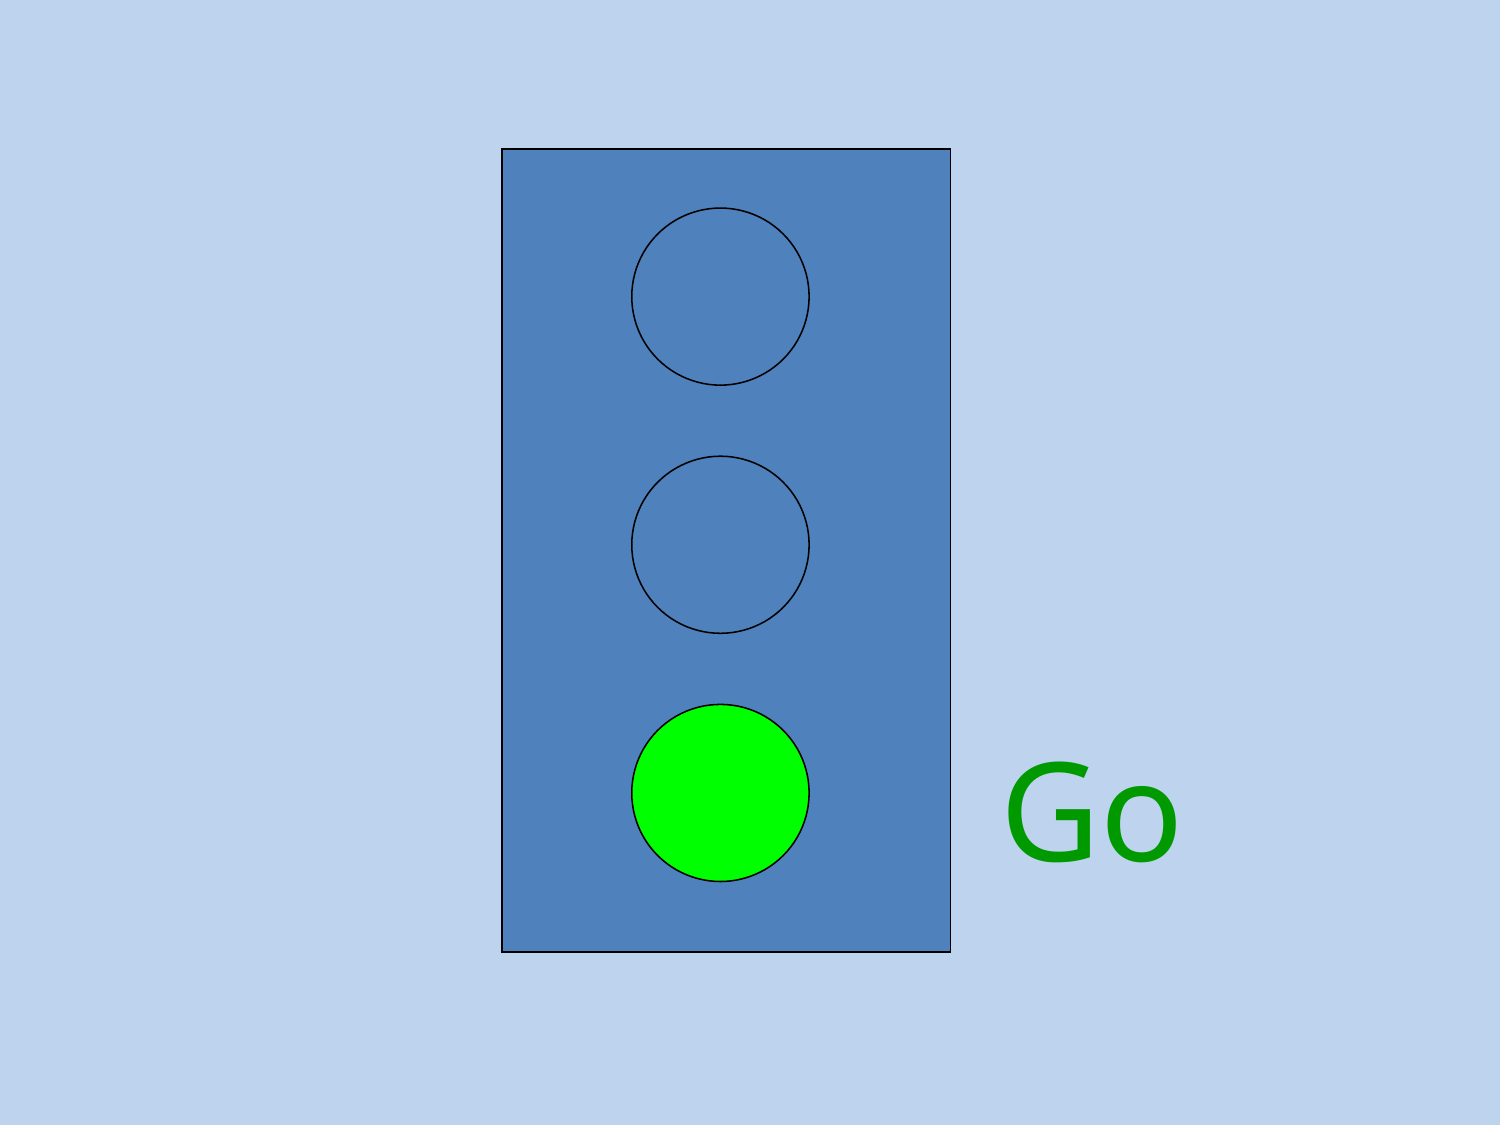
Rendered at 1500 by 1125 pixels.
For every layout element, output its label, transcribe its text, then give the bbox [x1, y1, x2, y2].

text_box [631, 704, 810, 882]
text_box [501, 148, 951, 953]
text_box [631, 456, 810, 634]
text_box [631, 208, 810, 386]
text_box Go [986, 716, 1435, 896]
